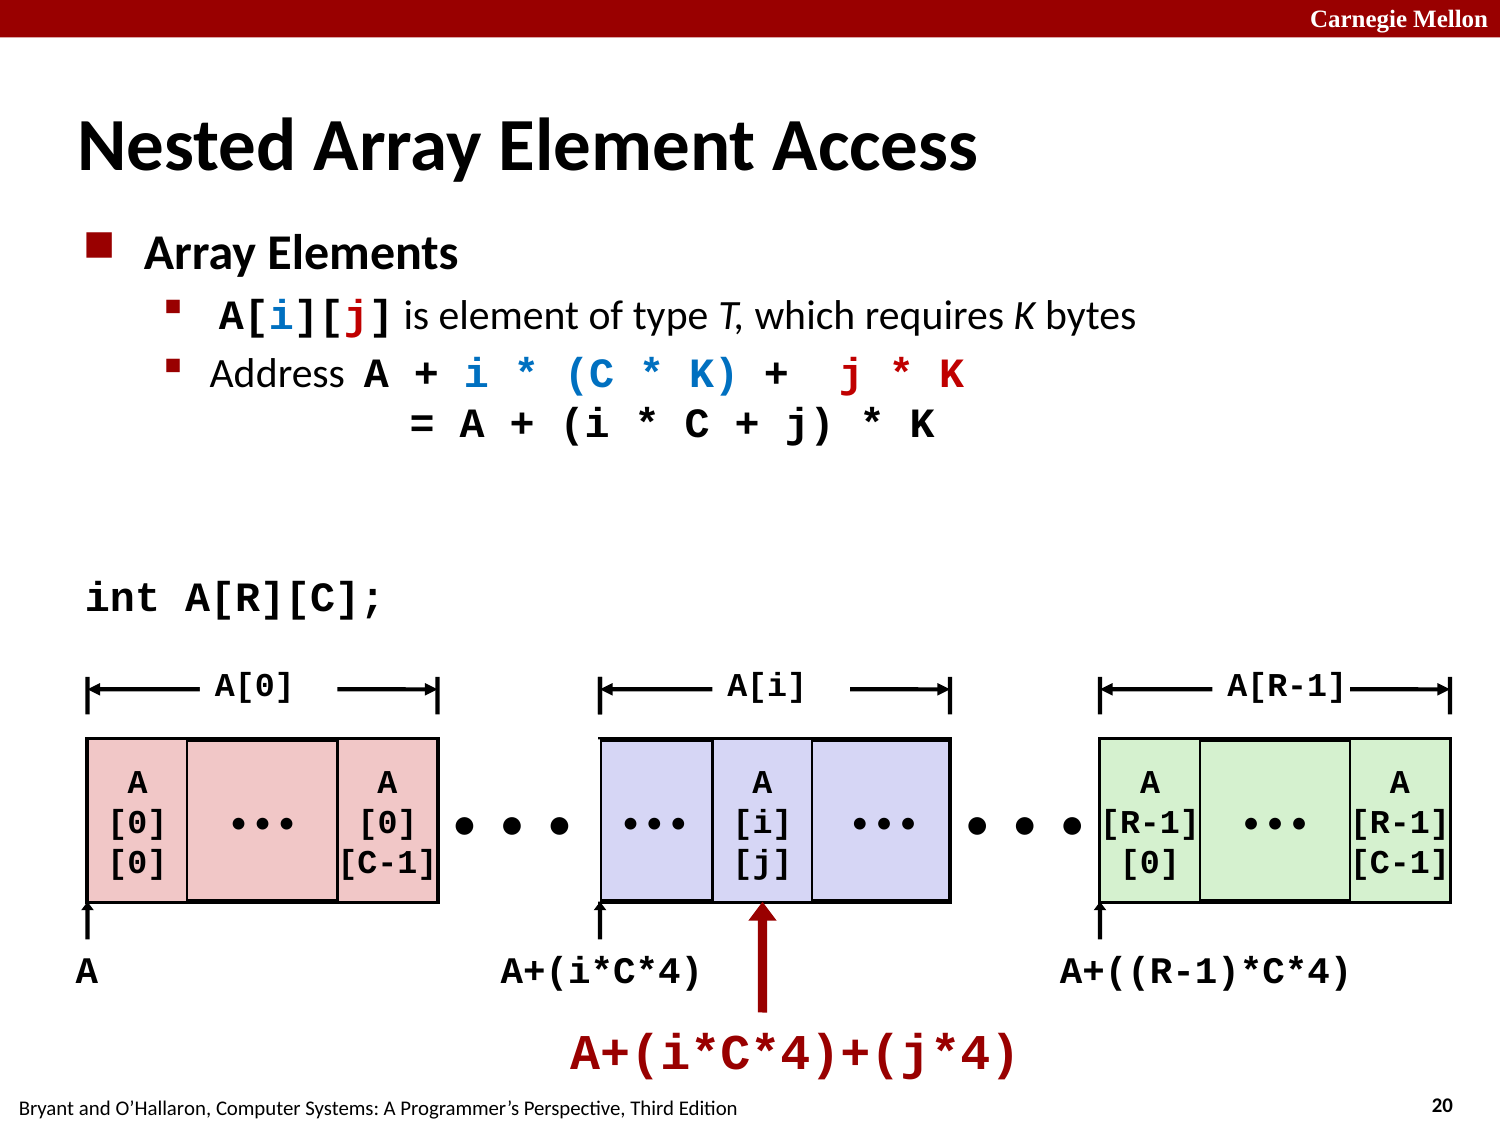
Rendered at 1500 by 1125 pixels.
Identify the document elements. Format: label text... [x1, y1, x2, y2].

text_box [599, 651, 951, 903]
text_box int A[R][C]; [69, 562, 400, 628]
text_box [1093, 907, 1107, 940]
text_box A+(i*C*4) [483, 938, 721, 999]
text_box • • • [441, 739, 594, 902]
text_box A [54, 938, 120, 999]
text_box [87, 651, 438, 903]
text_box A+(i*C*4)+(j*4) [552, 1011, 1038, 1087]
text_box [81, 906, 94, 940]
list Array Elements A[i][j] is element of type T, which requires K bytes Address A + i * (C * K) + j * K = A + (i * C + j) * K [72, 211, 1351, 451]
text_box [593, 907, 607, 938]
title Nested Array Element Access [62, 93, 1201, 188]
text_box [1099, 651, 1451, 903]
text_box A+((R-1)*C*4) [1037, 938, 1375, 999]
text_box • • • [954, 739, 1094, 902]
